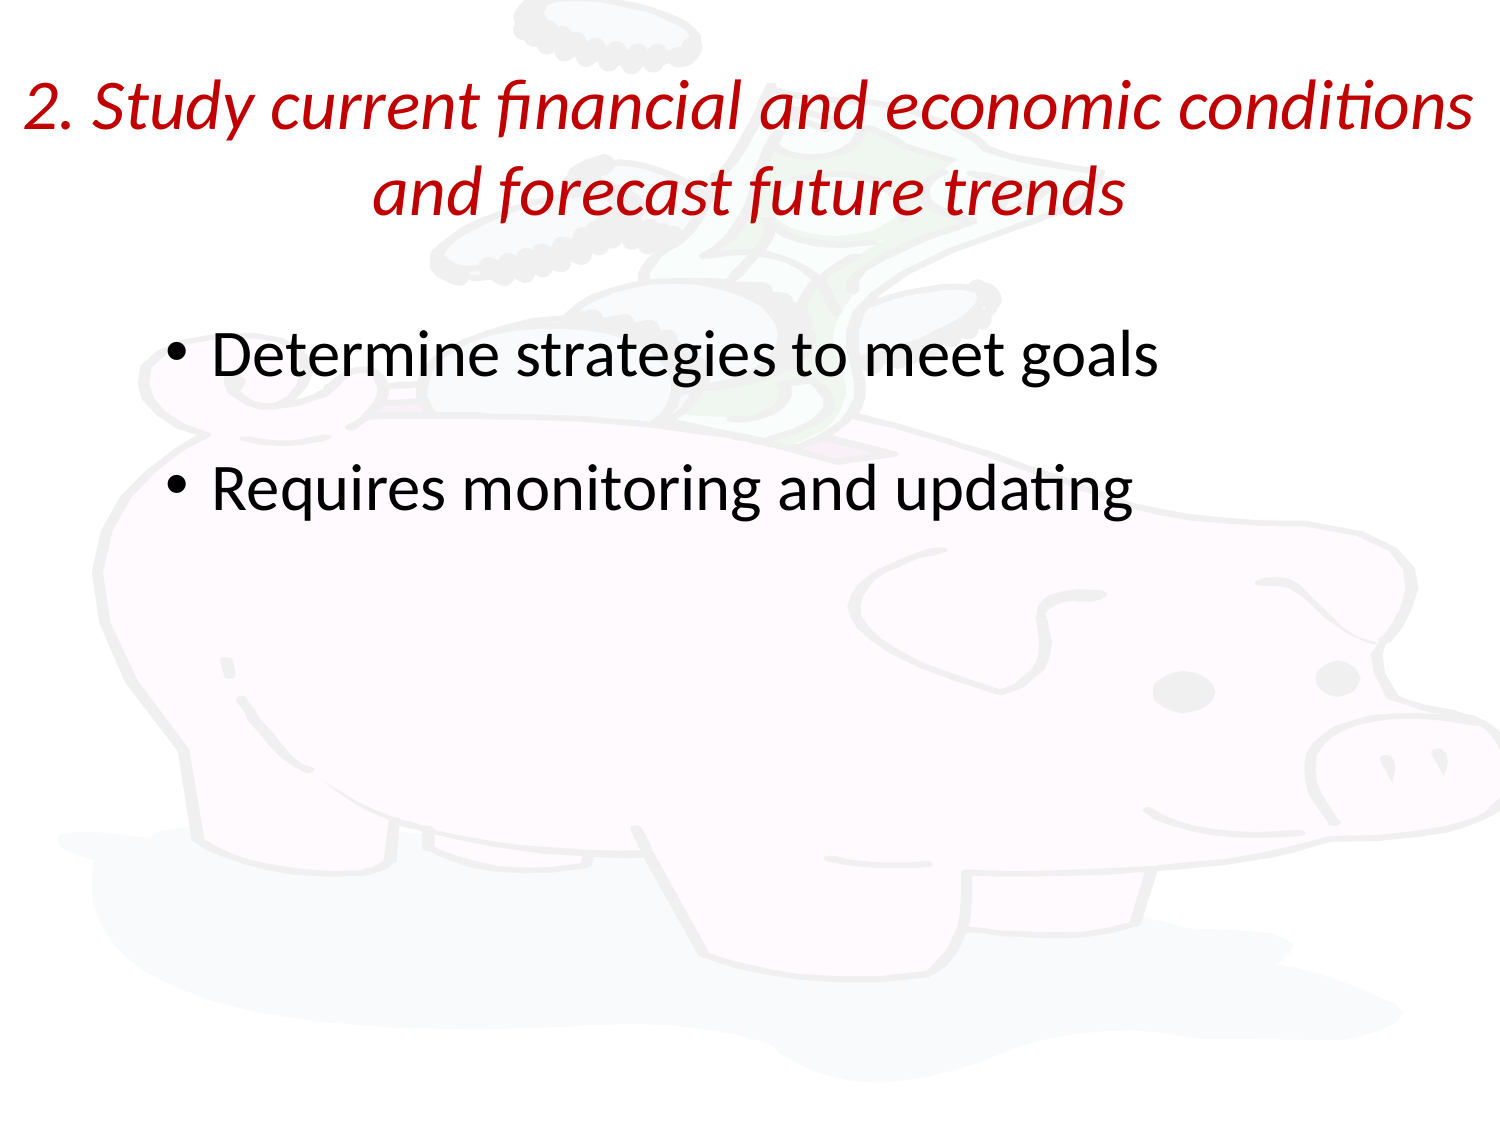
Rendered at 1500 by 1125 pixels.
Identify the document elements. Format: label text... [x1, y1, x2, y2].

title 2. Study current financial and economic conditions and forecast future trends [0, 50, 1500, 238]
list Determine strategies to meet goals Requires monitoring and updating [75, 262, 1425, 1005]
